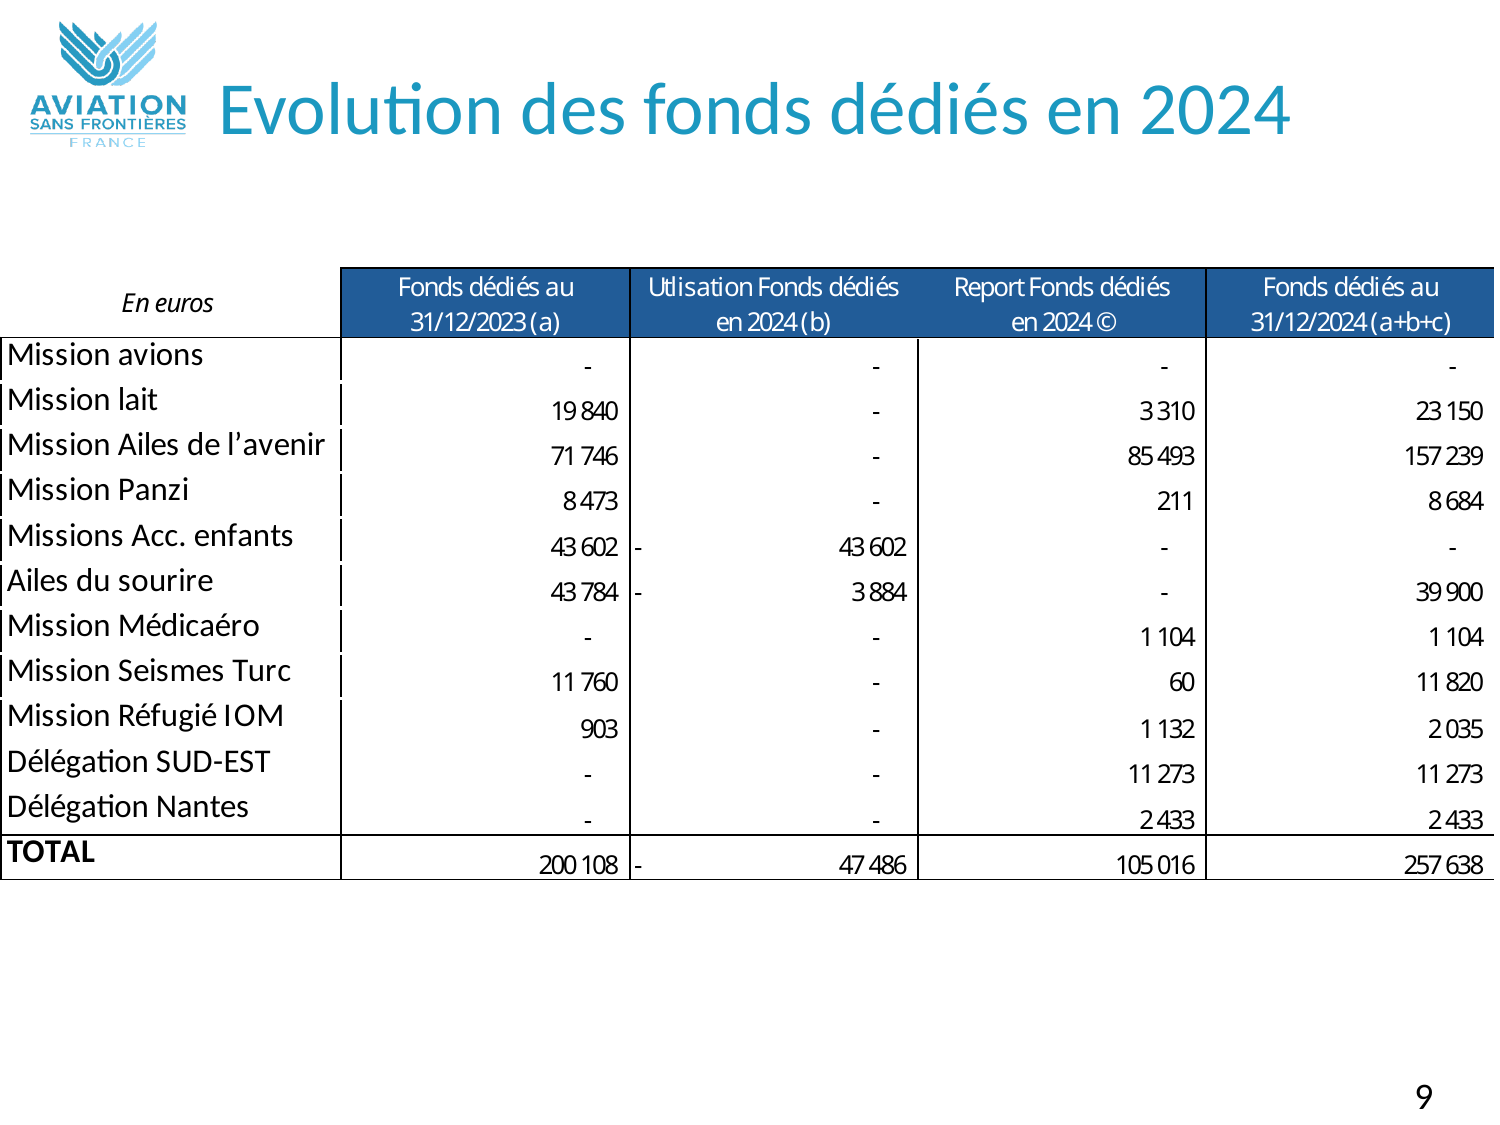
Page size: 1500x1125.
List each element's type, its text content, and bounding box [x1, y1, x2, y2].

title Evolution des fonds dédiés en 2024 [97, 51, 1448, 161]
picture [0, 266, 1496, 882]
picture [29, 18, 186, 150]
text_box 9 [1399, 1064, 1500, 1125]
